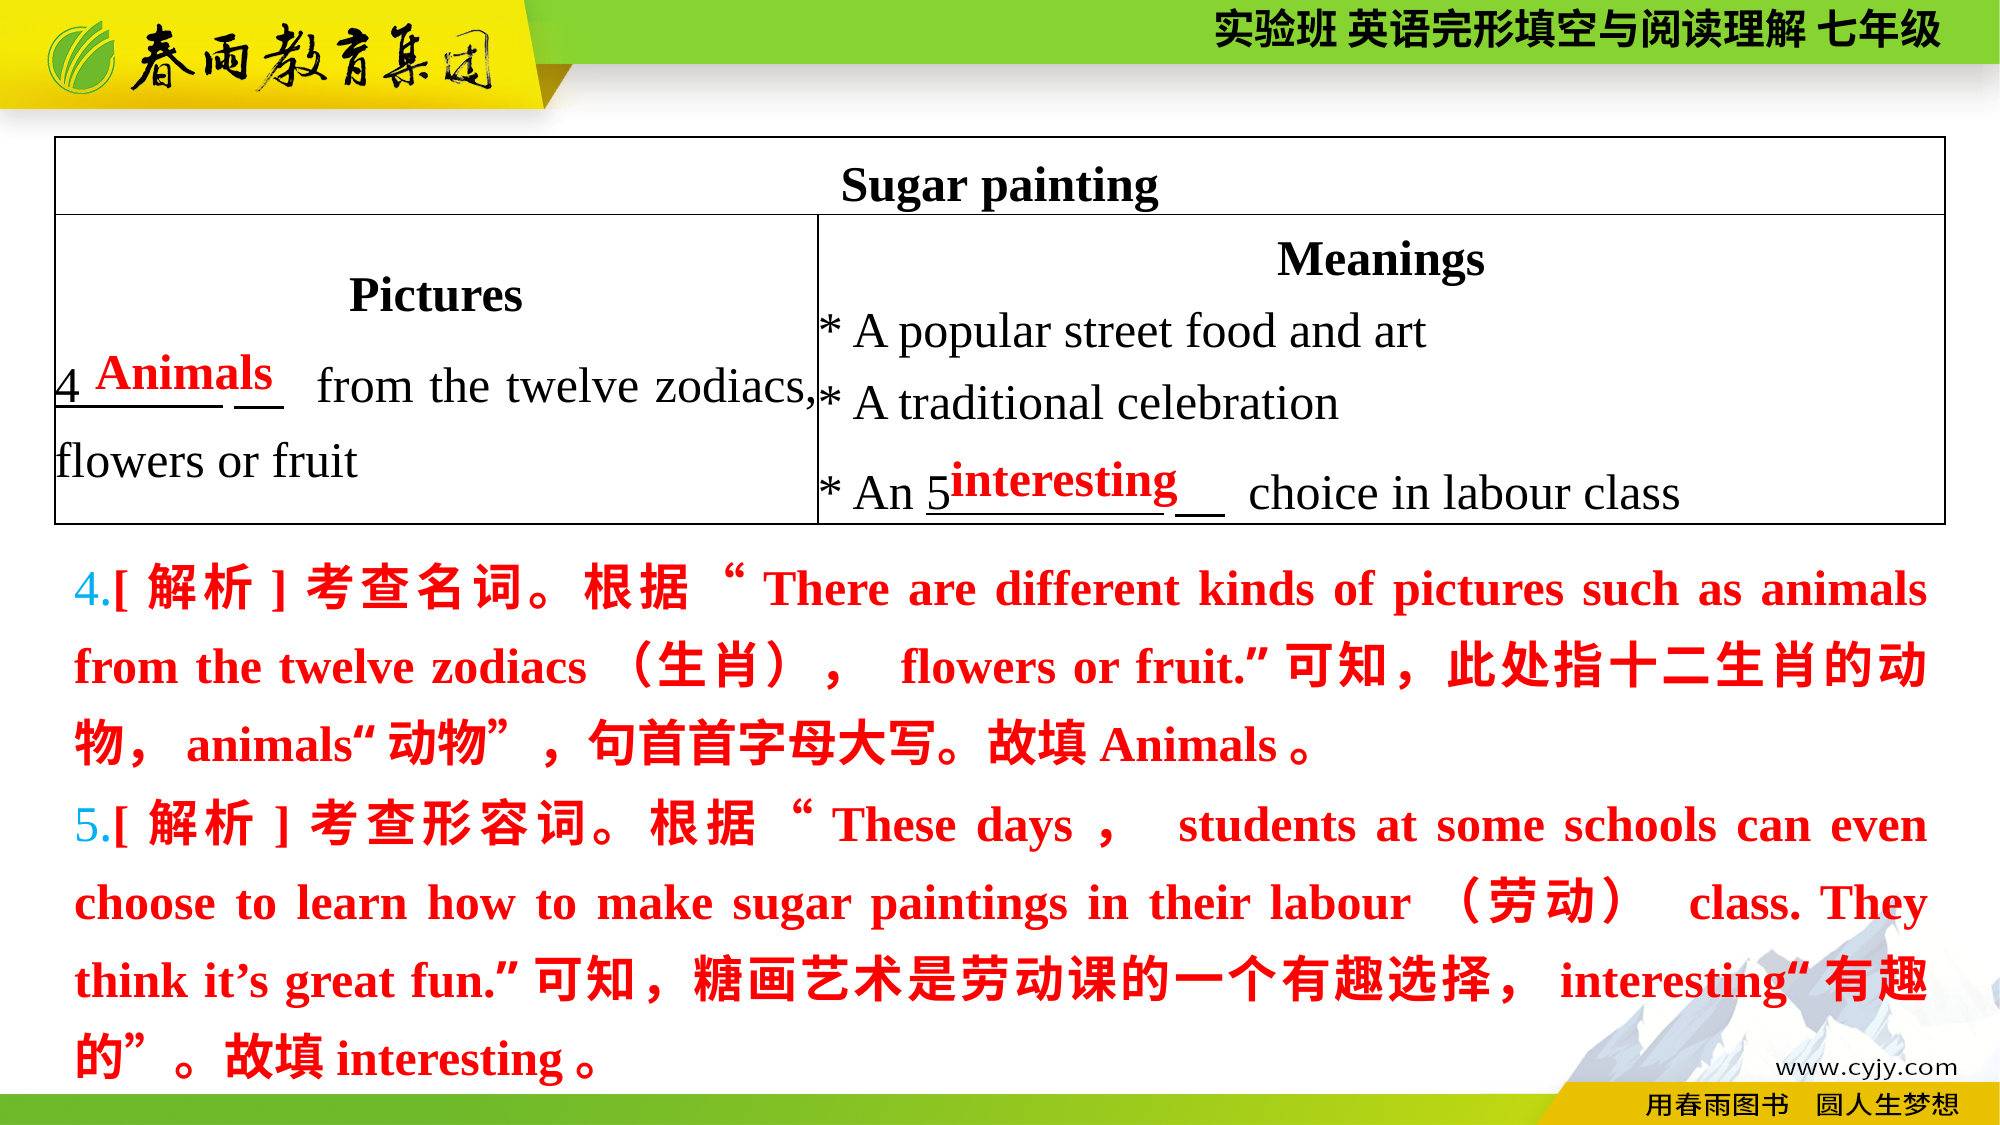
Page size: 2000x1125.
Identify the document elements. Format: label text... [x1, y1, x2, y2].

text_box interesting [935, 439, 1255, 514]
text_box Animals [80, 332, 289, 408]
picture [0, 0, 2000, 1125]
table_cell Meanings * A popular street food and art * A traditional celebration * An 5 choice in labour class [819, 215, 1944, 523]
table_header Sugar painting [56, 138, 1944, 214]
table_cell Pictures 4 from the twelve zodiacs, flowers or fruit [56, 215, 817, 523]
text_box 4.[解析]考查名词。根据“There are different kinds of pictures such as animals from the twelve zodiacs（生肖）， flowers or fruit.”可知，此处指十二生肖的动物，animals“动物”，句首首字母大写。故填Animals。 [59, 530, 1944, 766]
text_box 5.[解析]考查形容词。根据“These days， students at some schools can even choose to learn how to make sugar paintings in their labour（劳动） class. They think it’s great fun.”可知，糖画艺术是劳动课的一个有趣选择，interesting“有趣的”。故填interesting。 [59, 766, 1944, 1094]
